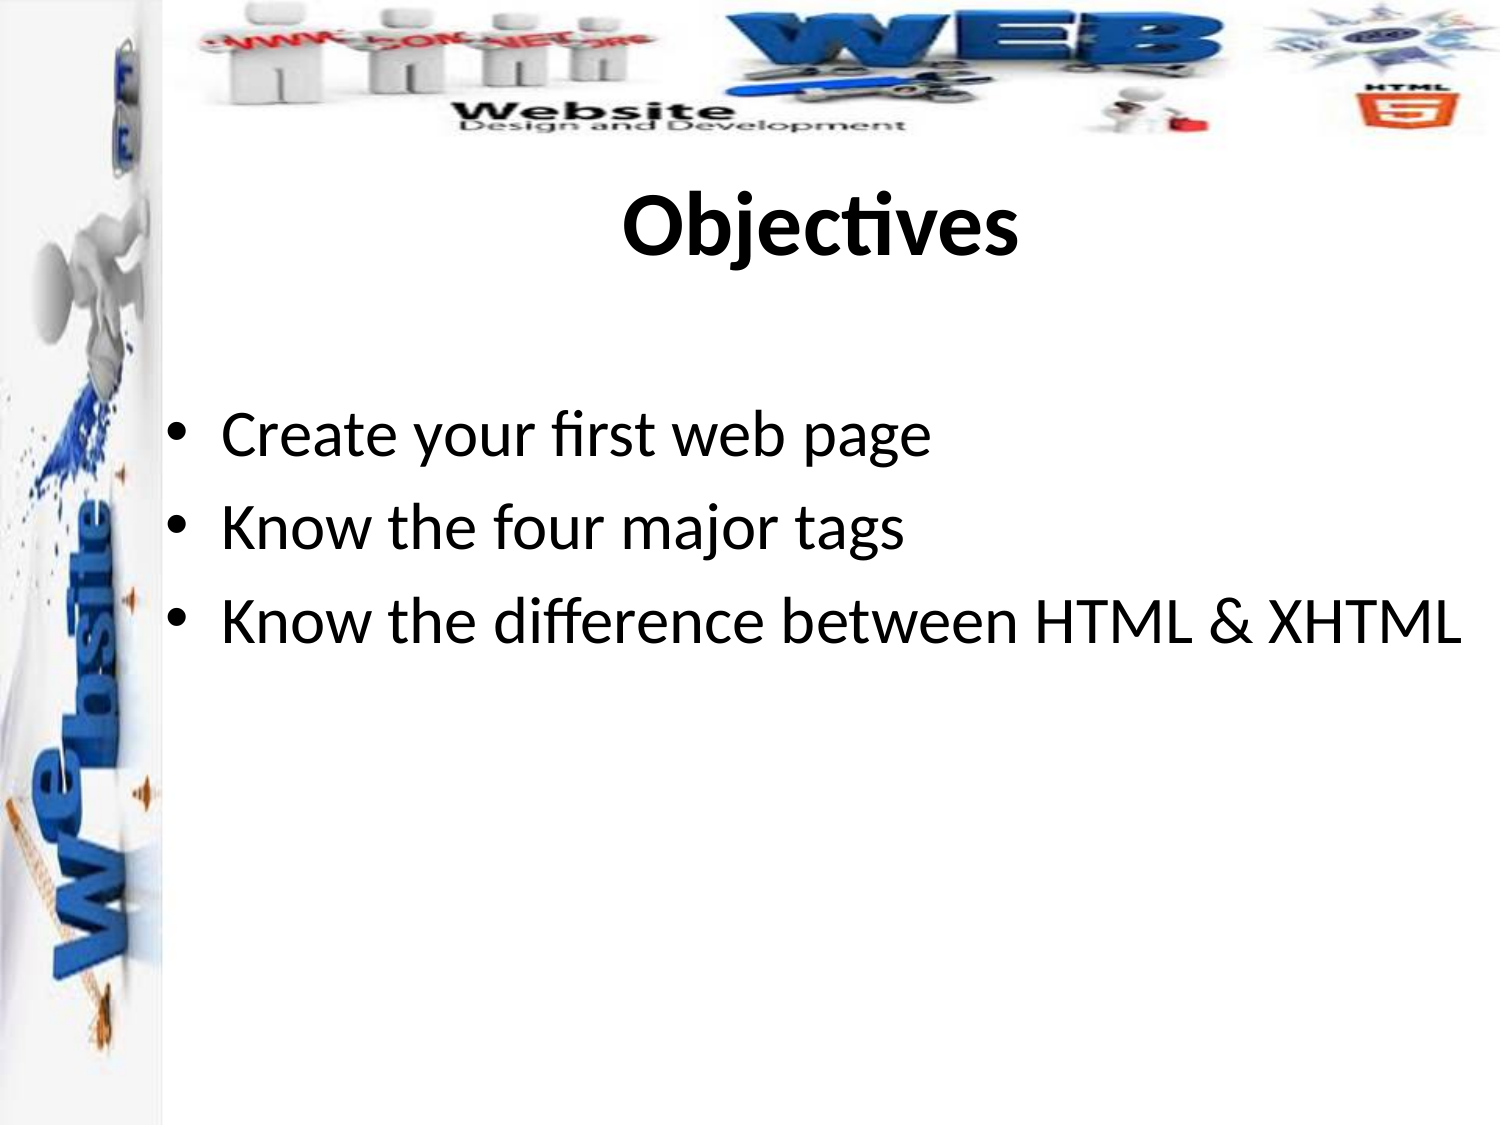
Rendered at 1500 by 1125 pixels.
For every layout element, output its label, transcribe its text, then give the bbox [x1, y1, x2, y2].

list Create your first web page Know the four major tags Know the difference between HTML & XHTML [150, 382, 1500, 1125]
title Objectives [146, 125, 1497, 313]
picture [0, 0, 1500, 1125]
